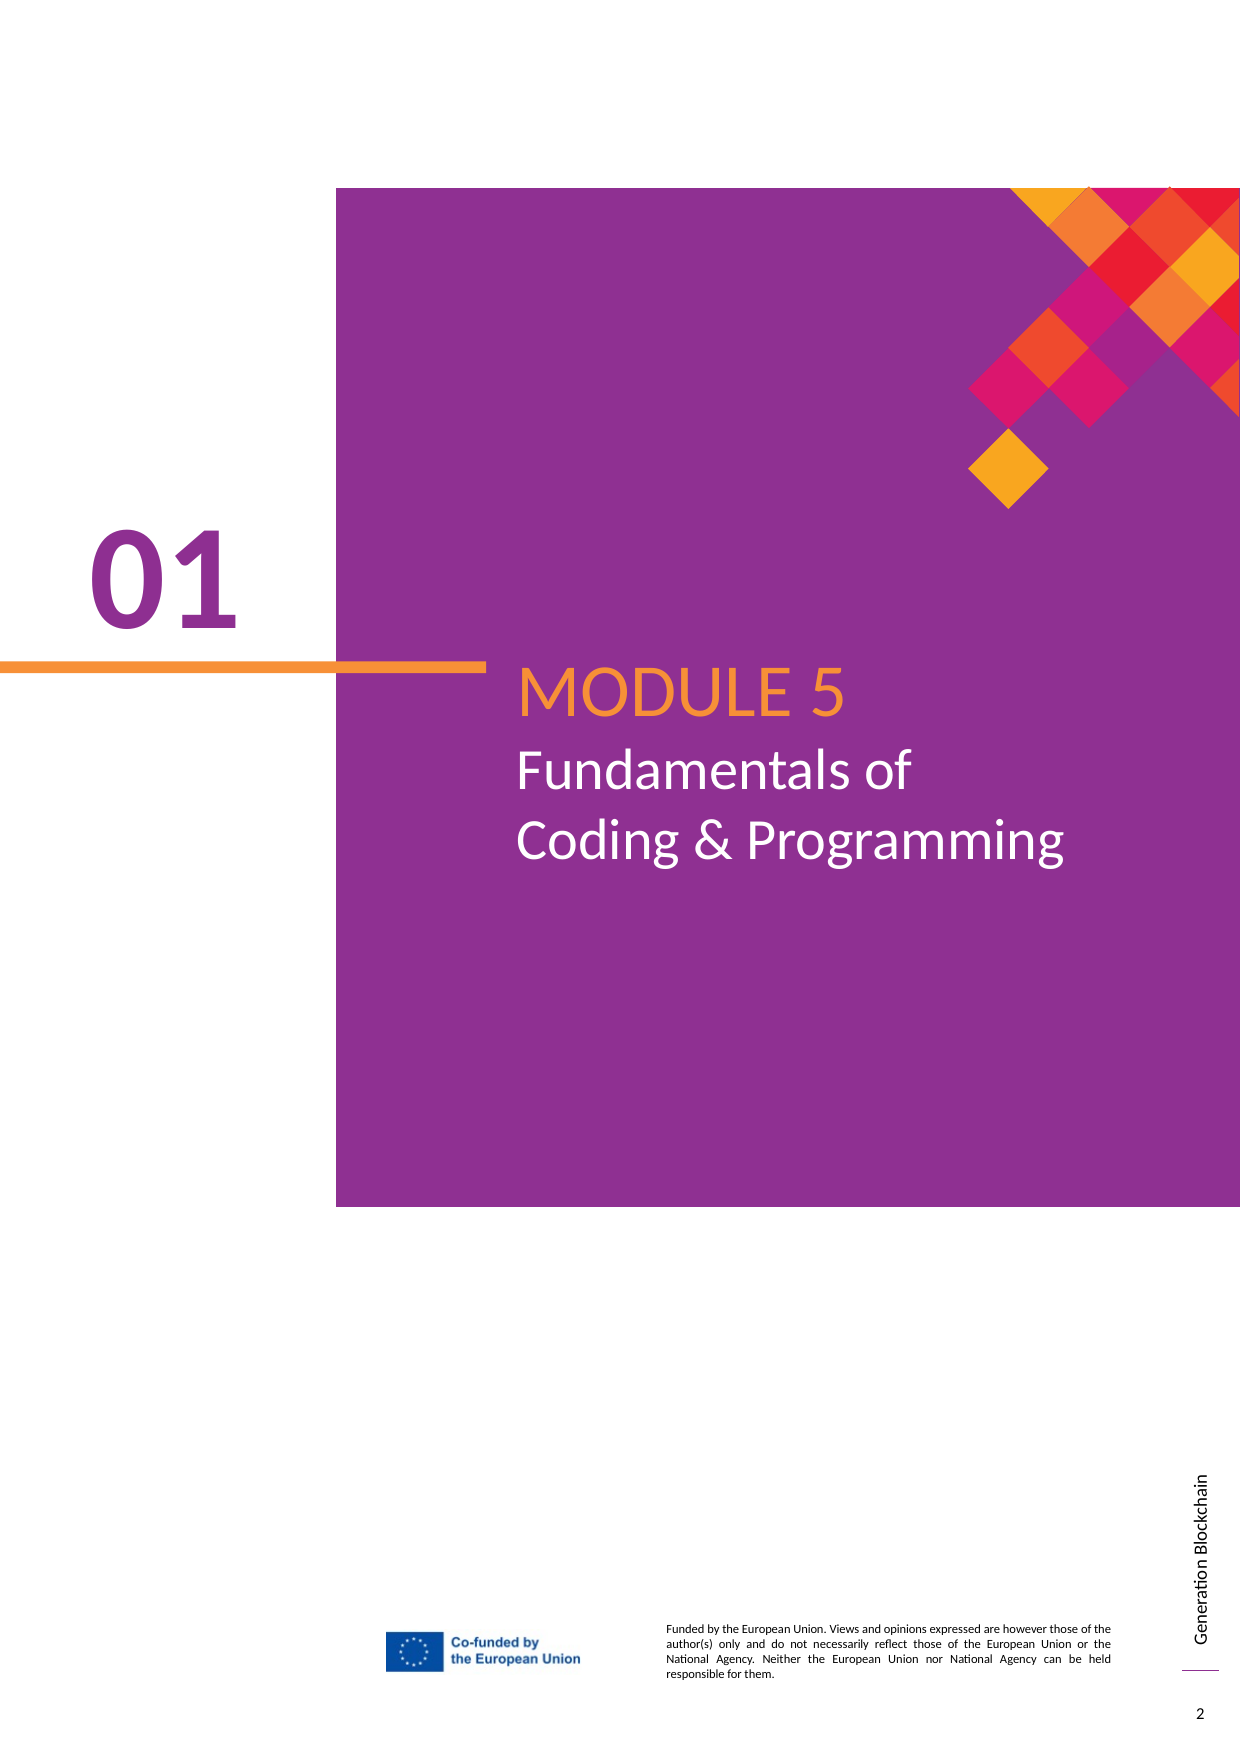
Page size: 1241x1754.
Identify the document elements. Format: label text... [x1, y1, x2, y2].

list 01 [74, 471, 375, 727]
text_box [386, 1614, 1126, 1690]
slide_number 2 [1169, 1674, 1231, 1751]
list MODULE 5 Fundamentals of Coding & Programming [501, 634, 1209, 975]
